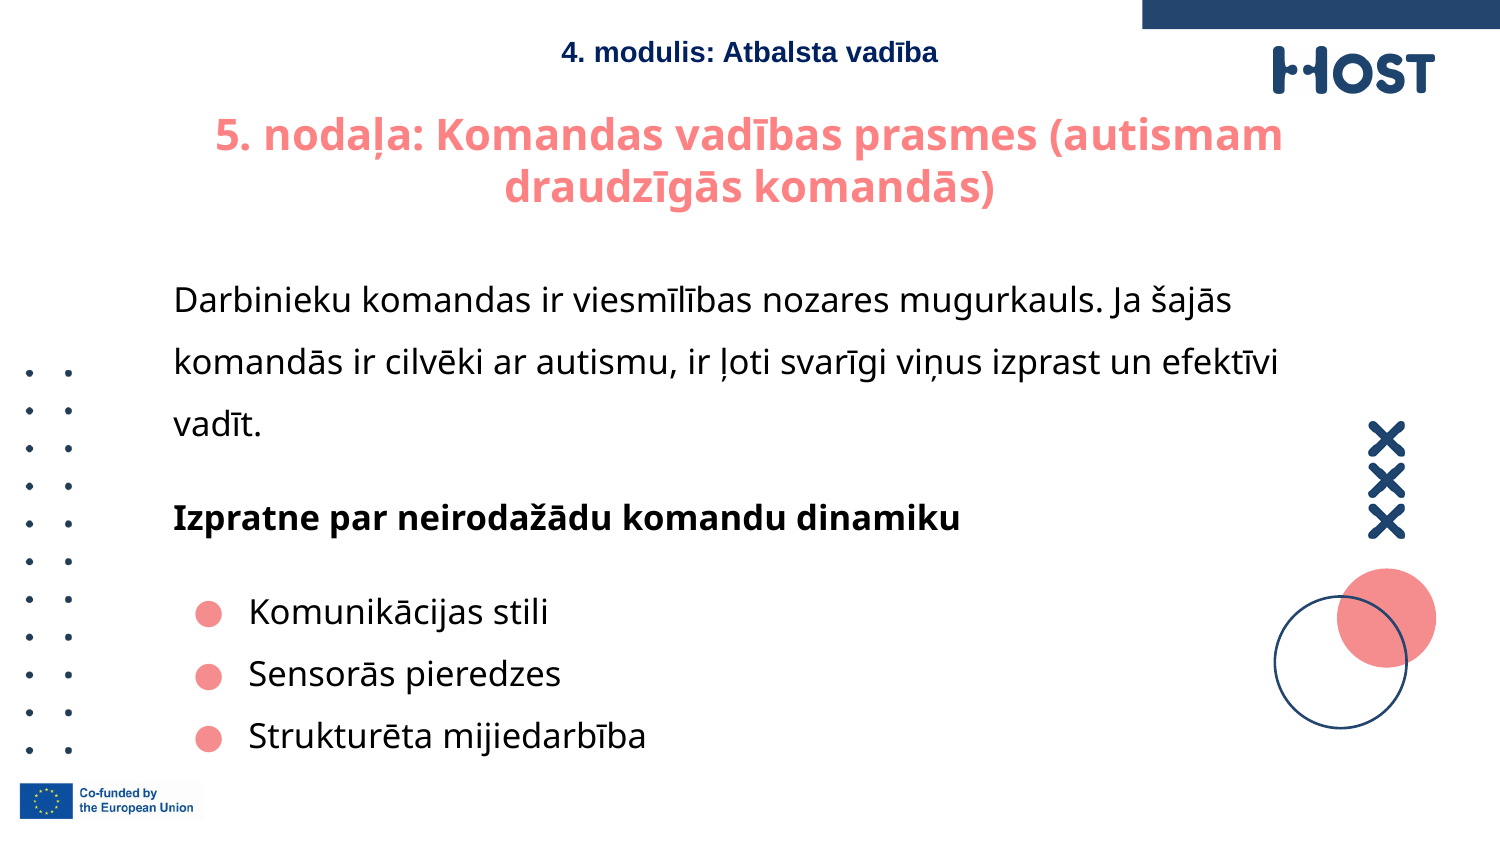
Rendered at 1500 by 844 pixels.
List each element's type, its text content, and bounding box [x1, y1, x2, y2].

text_box 4. modulis: Atbalsta vadība [545, 13, 955, 71]
picture [0, 370, 204, 820]
picture [1273, 46, 1435, 94]
title 5. nodaļa: Komandas vadības prasmes (autismam draudzīgās komandās) [162, 91, 1338, 209]
list Darbinieku komandas ir viesmīlības nozares mugurkauls. Ja šajās komandās ir cilvēki ar autismu, ir ļoti svarīgi viņus izprast un efektīvi vadīt. Izpratne par neirodažādu komandu dinamiku Komunikācijas stili Sensorās pieredzes Strukturēta mijiedarbība [158, 241, 1315, 809]
picture [1368, 421, 1405, 539]
